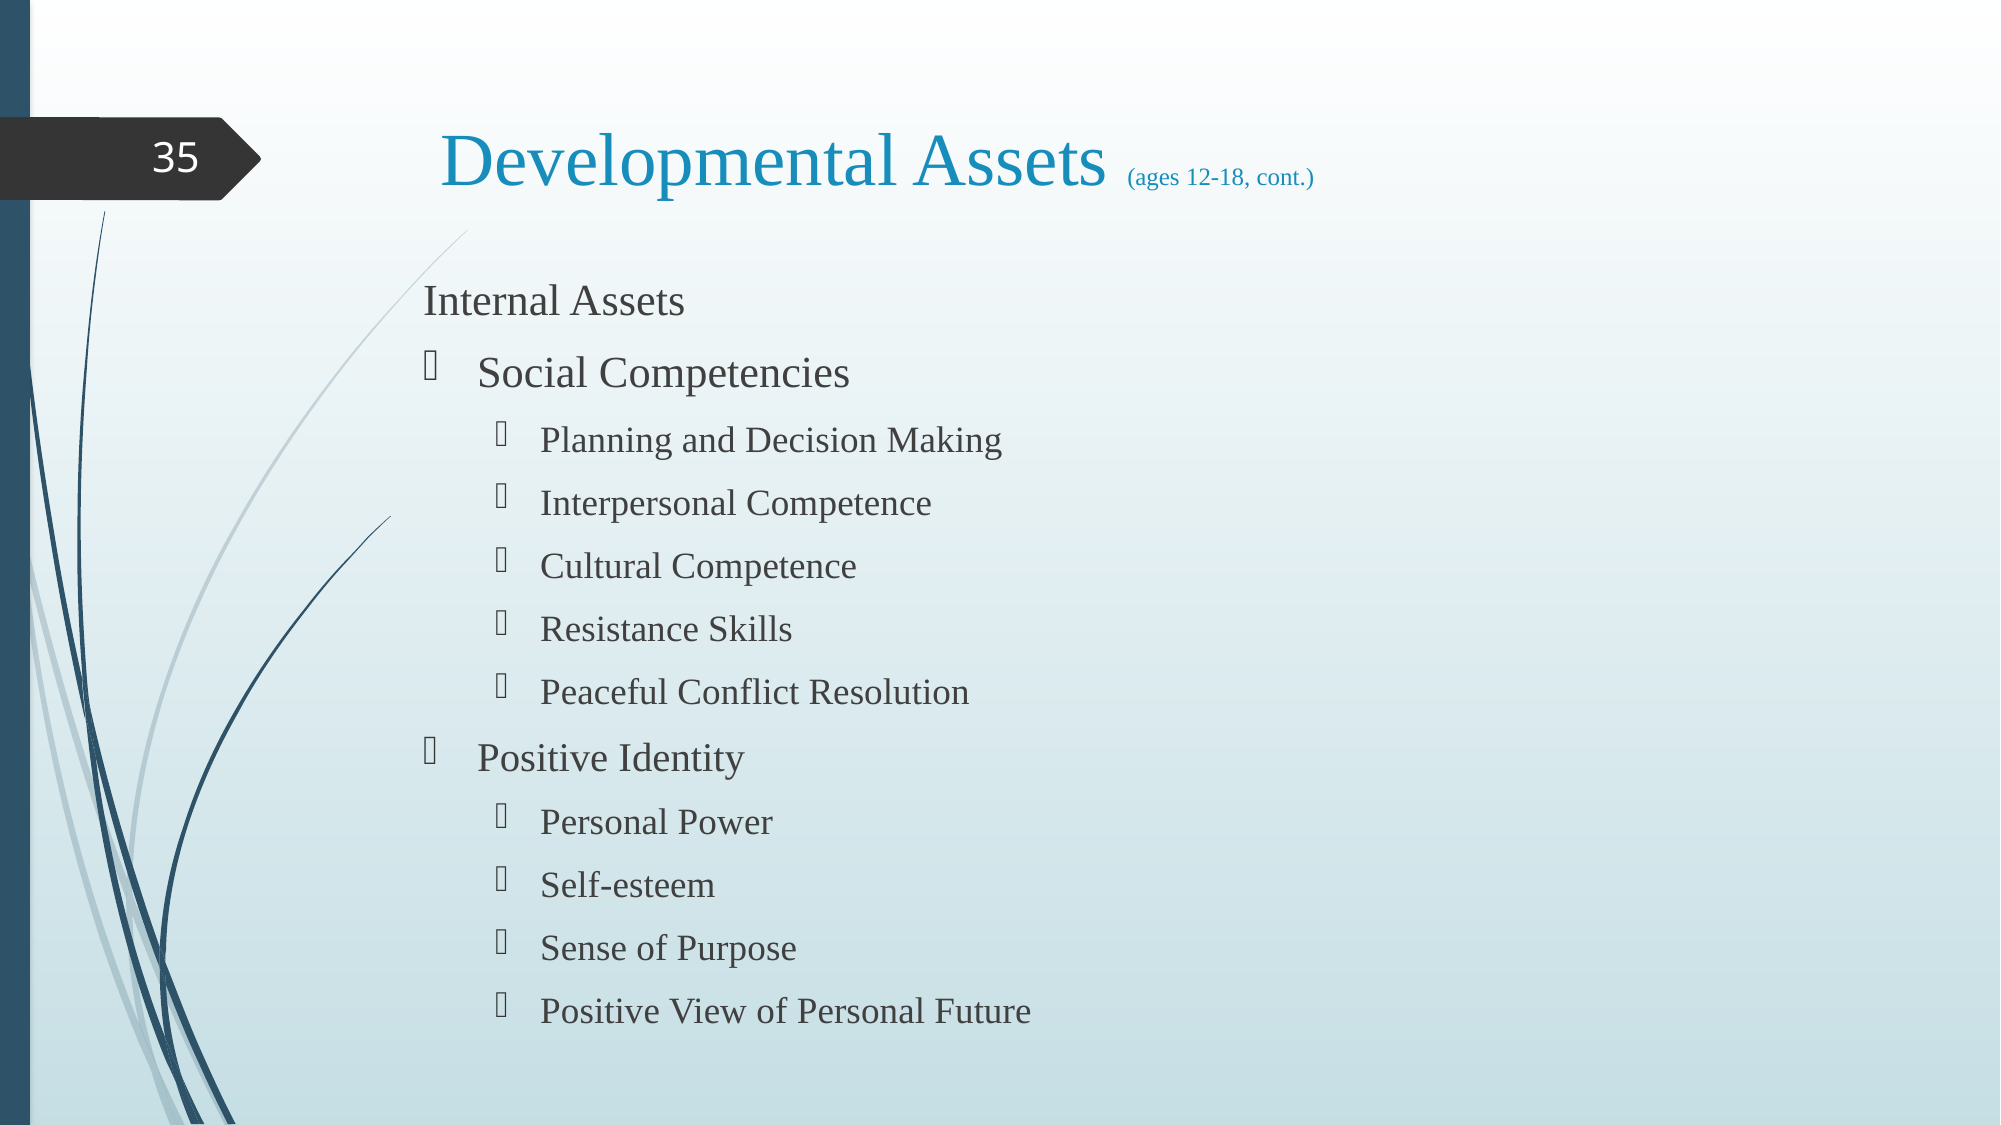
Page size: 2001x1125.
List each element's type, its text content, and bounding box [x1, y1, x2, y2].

list Internal Assets Social Competencies Planning and Decision Making Interpersonal Competence Cultural Competence Resistance Skills Peaceful Conflict Resolution Positive Identity Personal Power Self-esteem Sense of Purpose Positive View of Personal Future [408, 263, 1888, 1043]
title Developmental Assets (ages 12-18, cont.) [425, 102, 1888, 263]
slide_number 35 [87, 129, 216, 190]
